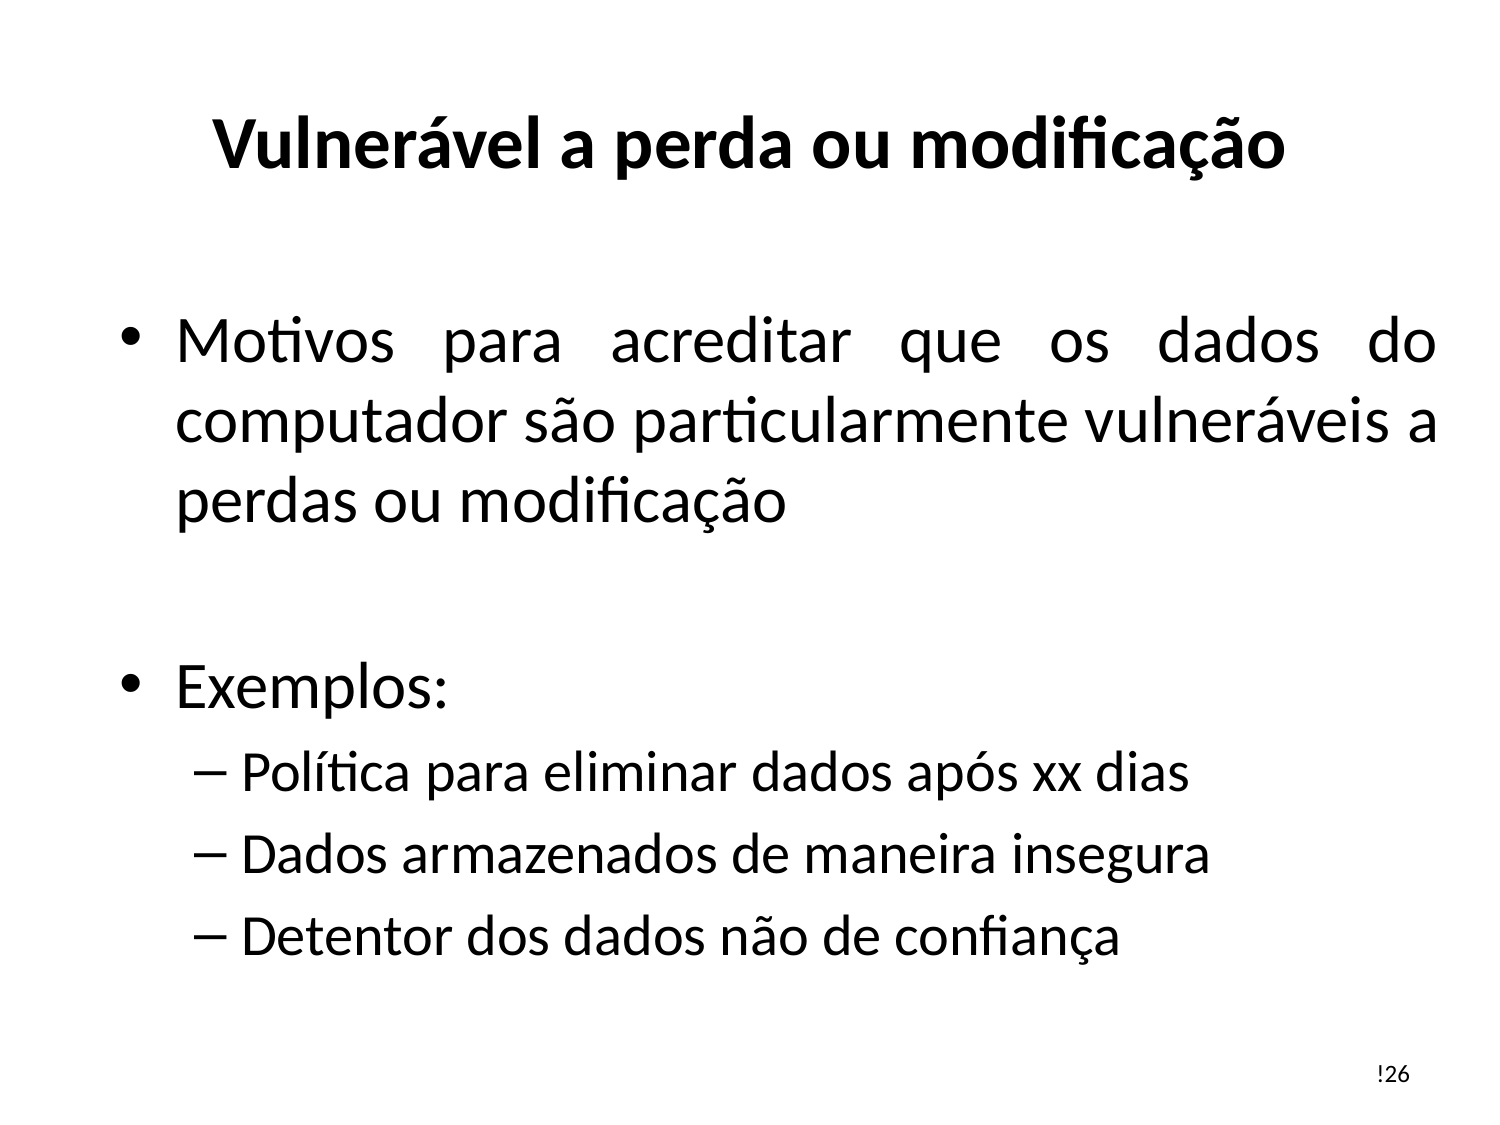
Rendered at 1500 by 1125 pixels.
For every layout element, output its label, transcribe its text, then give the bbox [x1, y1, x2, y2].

list Motivos para acreditar que os dados do computador são particularmente vulneráveis ​​a perdas ou modificação Exemplos: Política para eliminar dados após xx dias Dados armazenados de maneira insegura Detentor dos dados não de confiança [103, 287, 1455, 977]
title Vulnerável a perda ou modificação [74, 44, 1426, 233]
slide_number !26 [1074, 1042, 1425, 1103]
